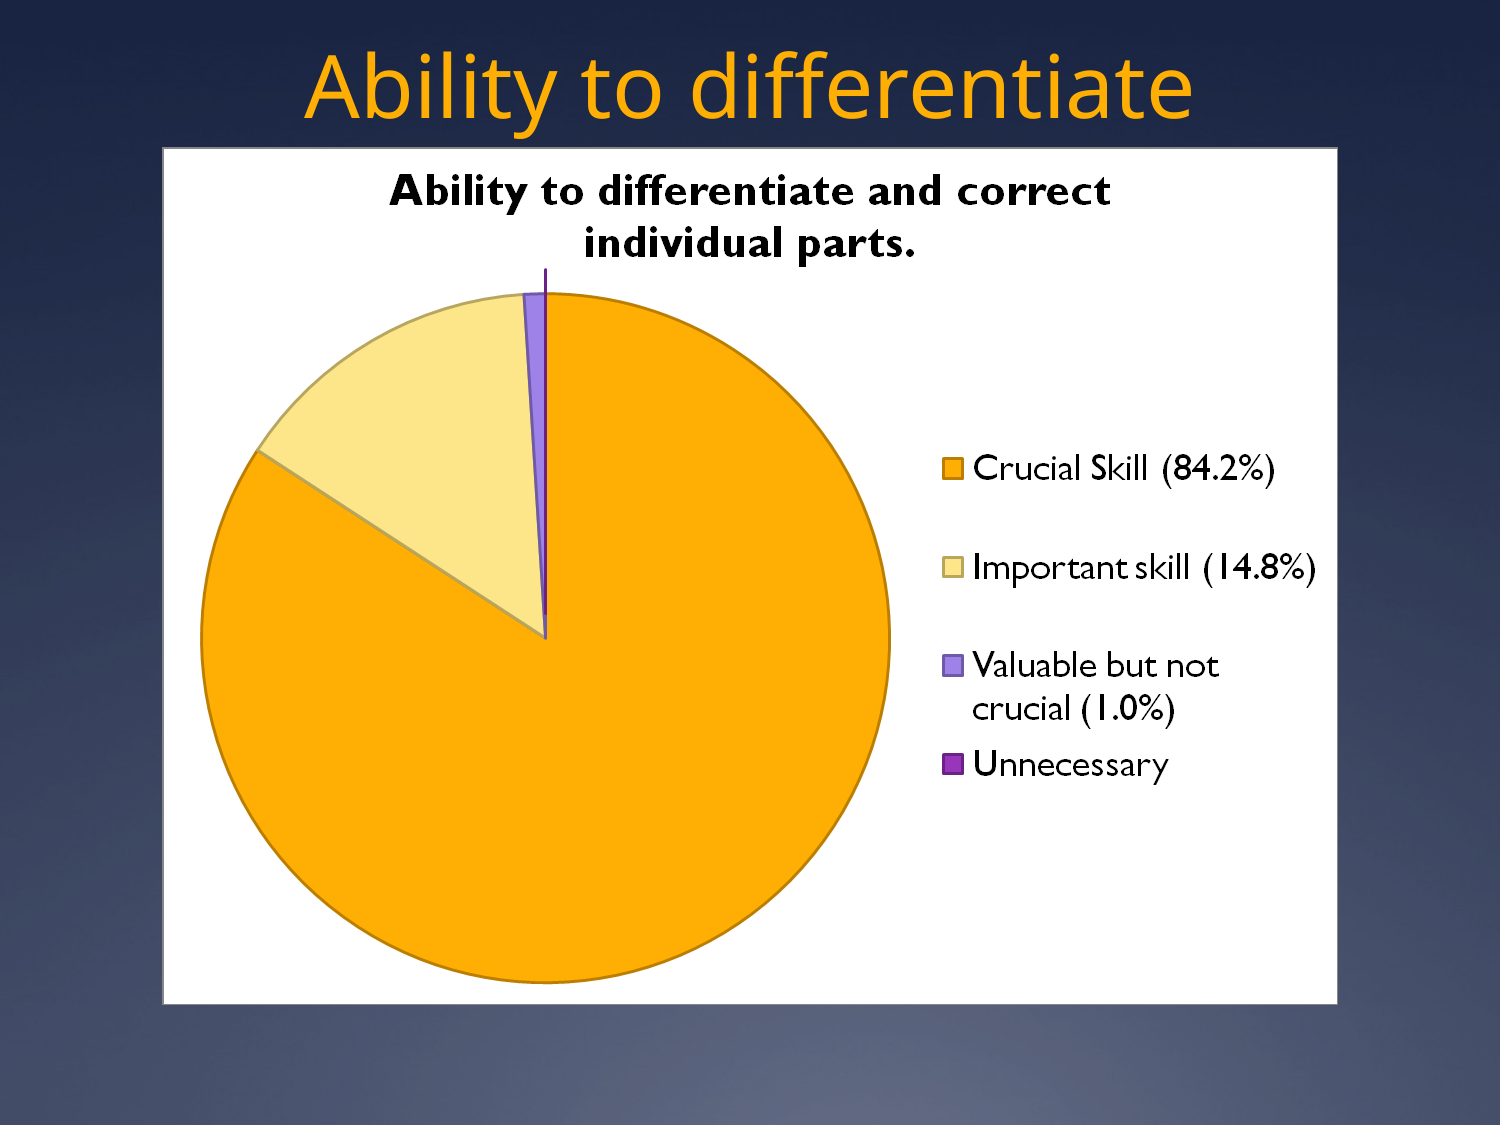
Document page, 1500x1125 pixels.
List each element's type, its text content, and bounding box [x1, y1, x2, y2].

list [161, 146, 1339, 1006]
title Ability to differentiate [100, 23, 1400, 148]
